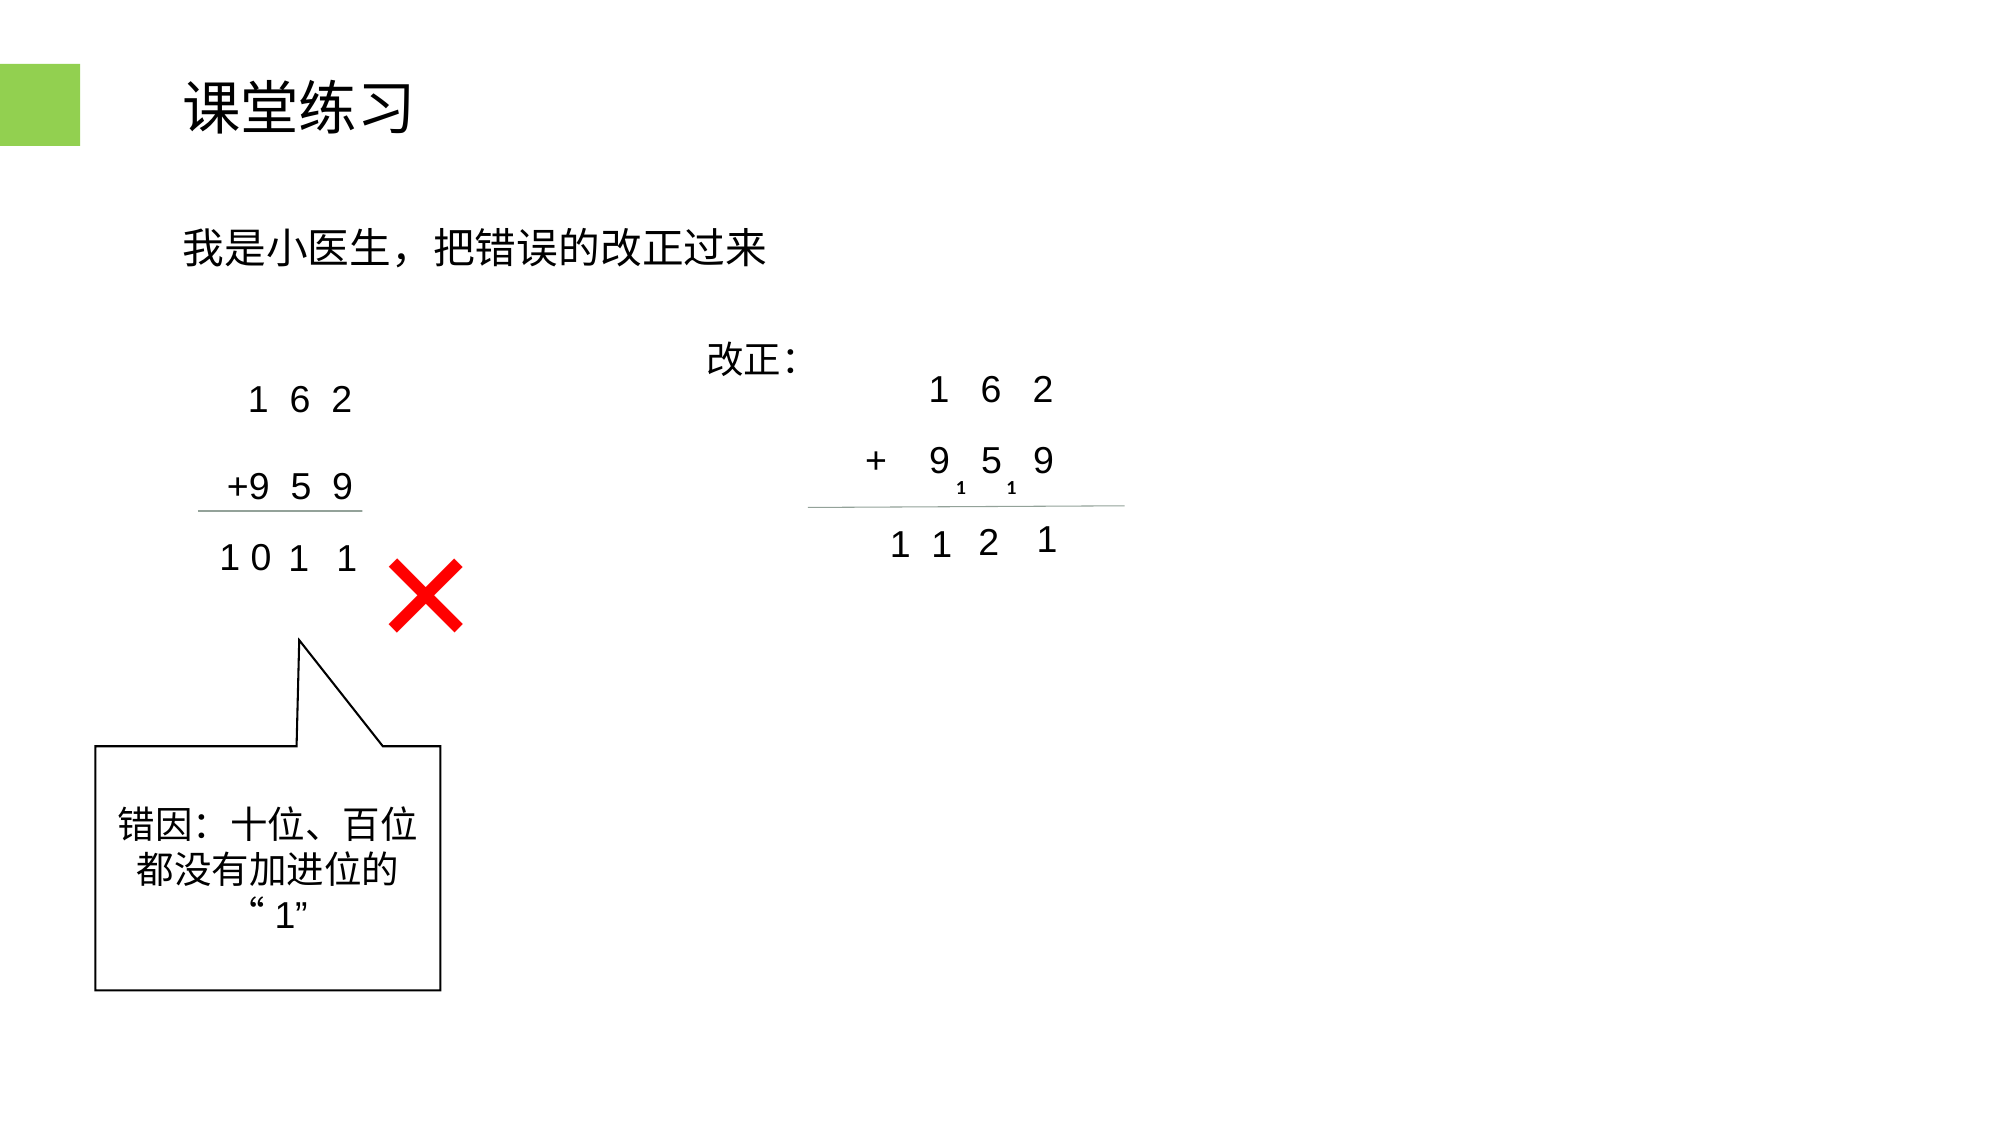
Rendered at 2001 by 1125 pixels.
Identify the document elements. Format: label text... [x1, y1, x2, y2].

text_box × [362, 477, 642, 693]
text_box 1 6 2 [212, 367, 467, 428]
text_box 课堂练习 [167, 63, 511, 149]
text_box +9 5 9 [212, 454, 397, 510]
text_box 1 [321, 526, 362, 587]
text_box ₁ [996, 445, 1022, 505]
text_box 1 6 2 [882, 357, 1136, 417]
text_box + 9 5 9 [850, 428, 1116, 488]
text_box 1 0 [152, 525, 304, 585]
text_box 2 [963, 511, 1024, 571]
text_box ₁ [941, 445, 992, 505]
text_box 改正： [691, 328, 851, 389]
text_box 我是小医生，把错误的改正过来 [167, 213, 876, 279]
text_box 错因：十位、百位都没有加进位的“1” [94, 637, 442, 992]
text_box 1 [1021, 508, 1067, 568]
text_box [0, 63, 81, 147]
text_box 1 1 [875, 512, 992, 573]
